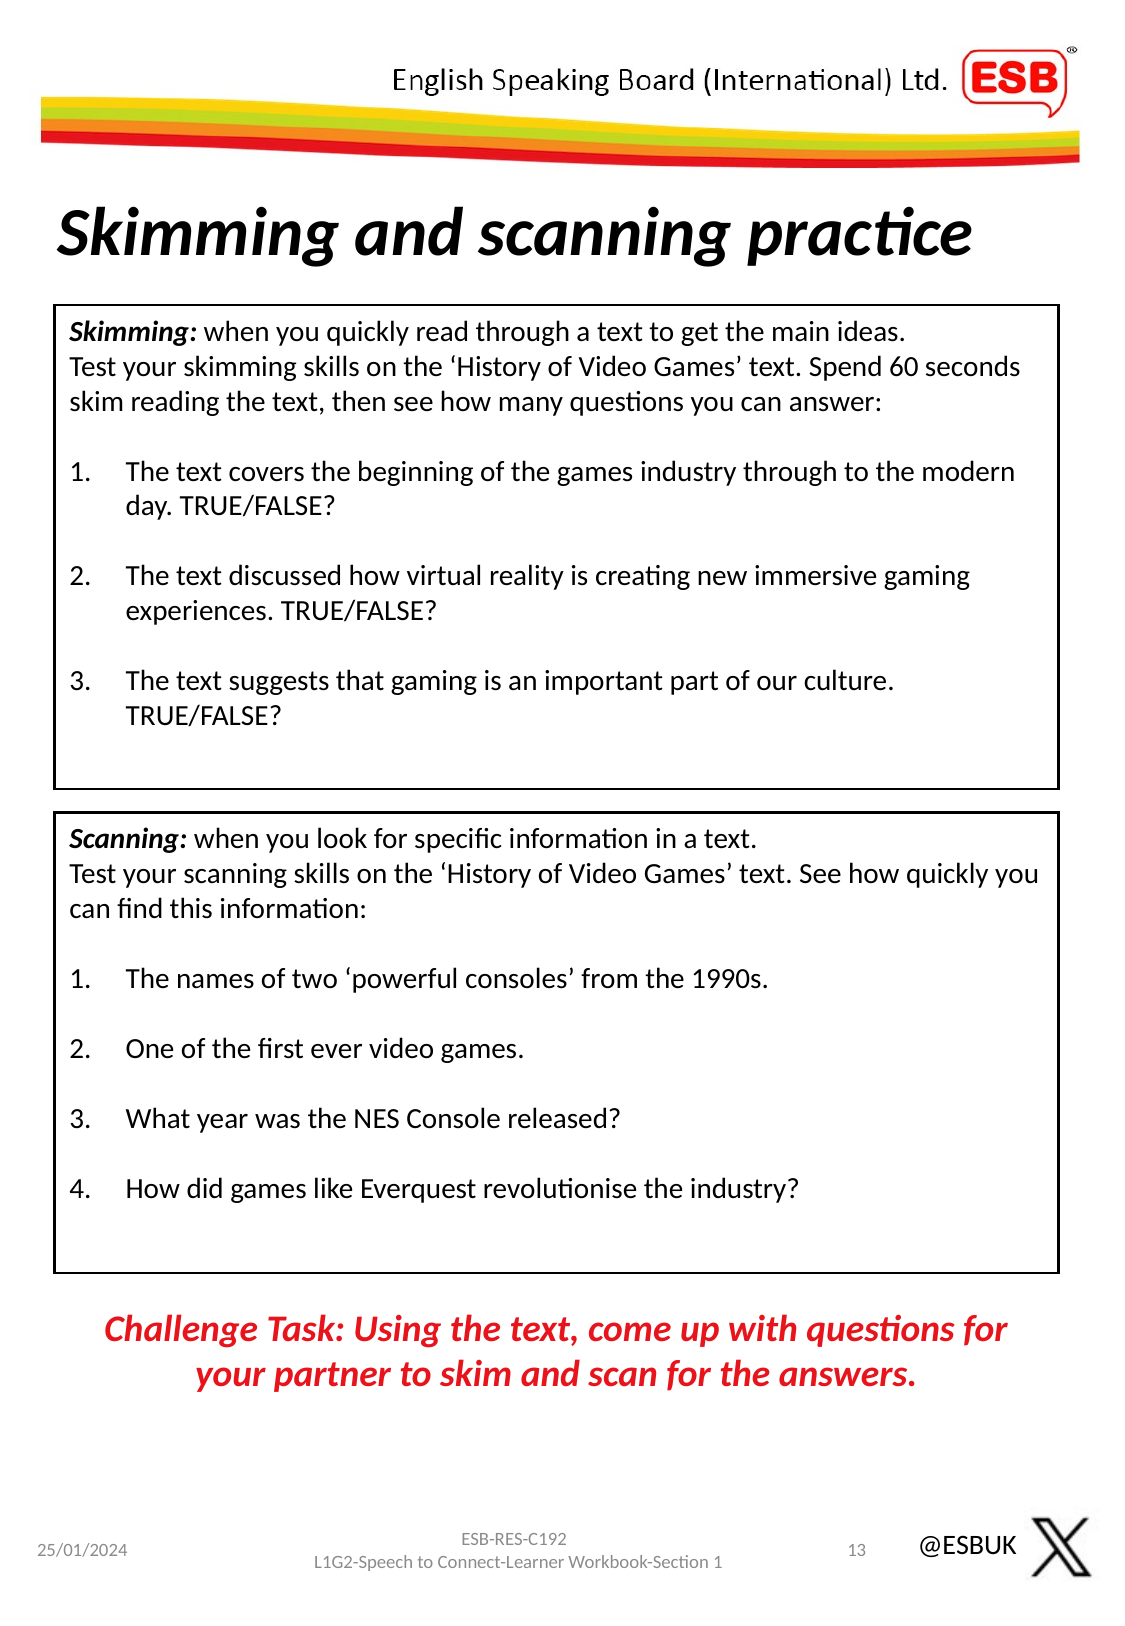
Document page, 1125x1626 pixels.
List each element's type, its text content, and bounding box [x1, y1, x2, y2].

picture [0, 1, 1125, 234]
picture [1024, 1506, 1103, 1589]
slide_number 13 [697, 1506, 882, 1593]
footer ESB-RES-C192 L1G2-Speech to Connect-Learner Workbook-Section 1 [296, 1506, 697, 1593]
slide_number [22, 1506, 276, 1593]
text_box Skimming: when you quickly read through a text to get the main ideas. Test your skimming skills on the ‘History of Video Games’ text. Spend 60 seconds skim reading the text, then see how many questions you can answer: The text covers the beginning of the games industry through to the modern day. TRUE/FALSE? The text discussed how virtual reality is creating new immersive gaming experiences. TRUE/FALSE? The text suggests that gaming is an important part of our culture. TRUE/FALSE? [53, 304, 1060, 790]
text_box Challenge Task: Using the text, come up with questions for your partner to skim and scan for the answers. [54, 1296, 1059, 1402]
text_box Scanning: when you look for specific information in a text. Test your scanning skills on the ‘History of Video Games’ text. See how quickly you can find this information: The names of two ‘powerful consoles’ from the 1990s. One of the first ever video games. What year was the NES Console released? How did games like Everquest revolutionise the industry? [53, 811, 1060, 1274]
title Skimming and scanning practice [42, 151, 1014, 317]
